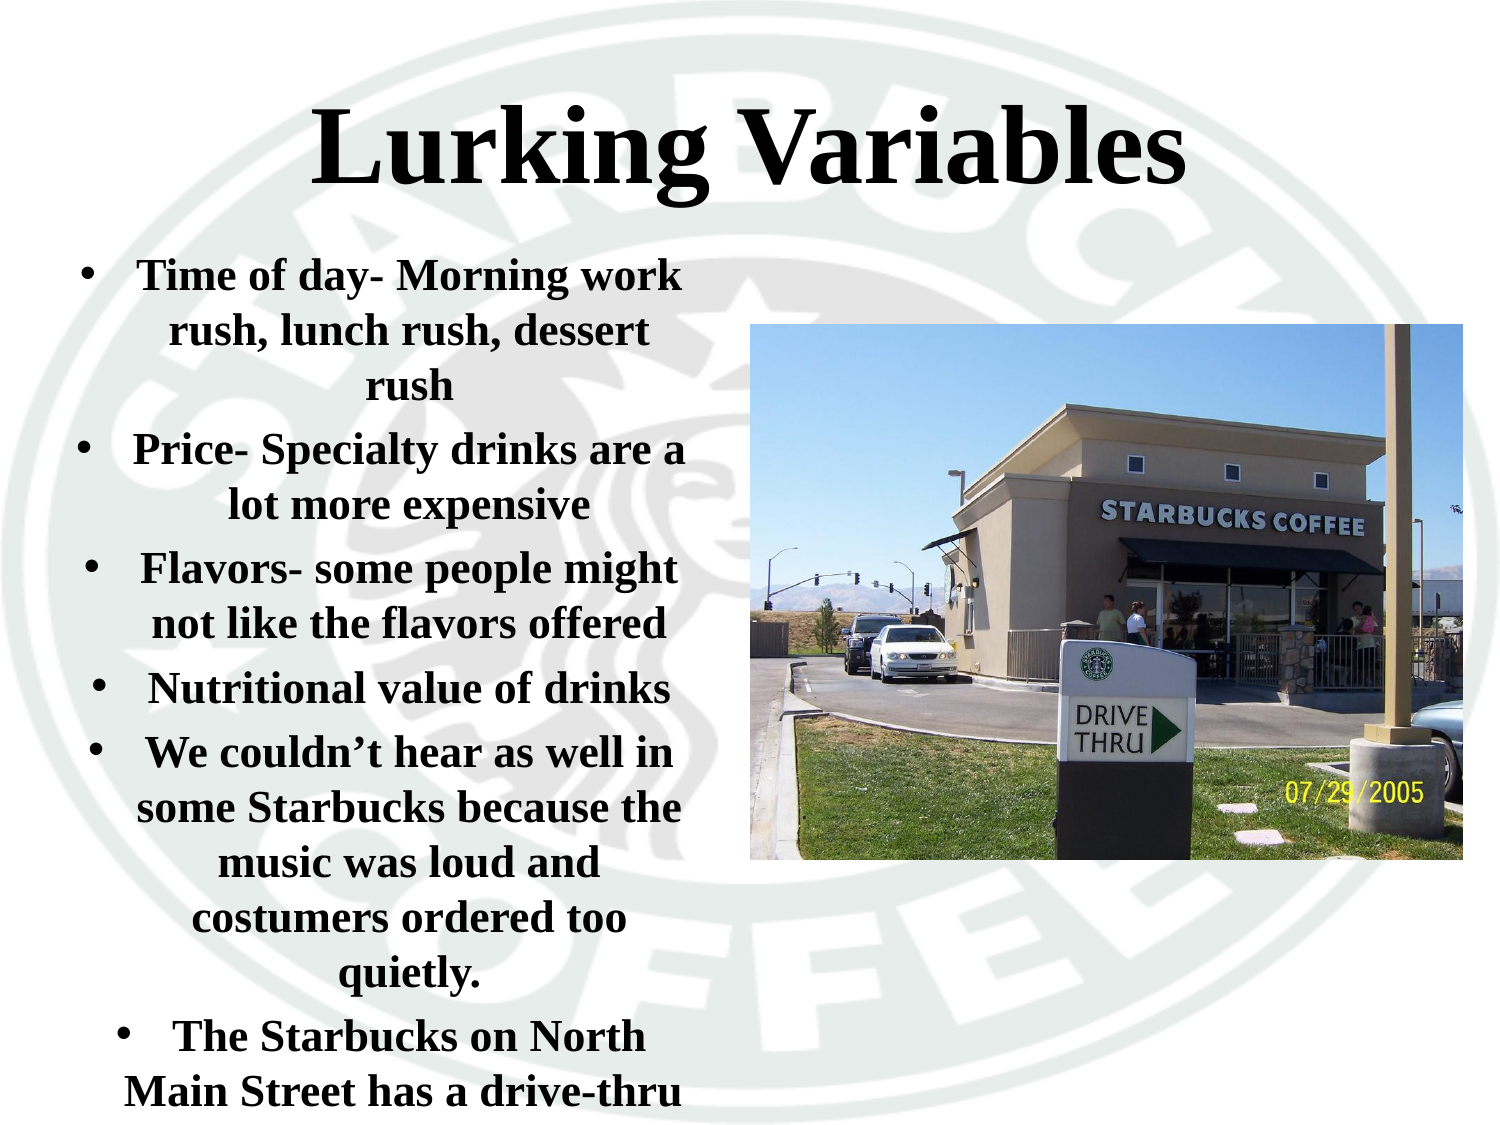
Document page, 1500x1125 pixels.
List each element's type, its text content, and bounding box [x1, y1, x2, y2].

list Time of day- Morning work rush, lunch rush, dessert rush Price- Specialty drinks are a lot more expensive Flavors- some people might not like the flavors offered Nutritional value of drinks We couldn’t hear as well in some Starbucks because the music was loud and costumers ordered too quietly. The Starbucks on North Main Street has a drive-thru [50, 237, 713, 980]
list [749, 324, 1463, 860]
title Lurking Variables [75, 45, 1425, 233]
